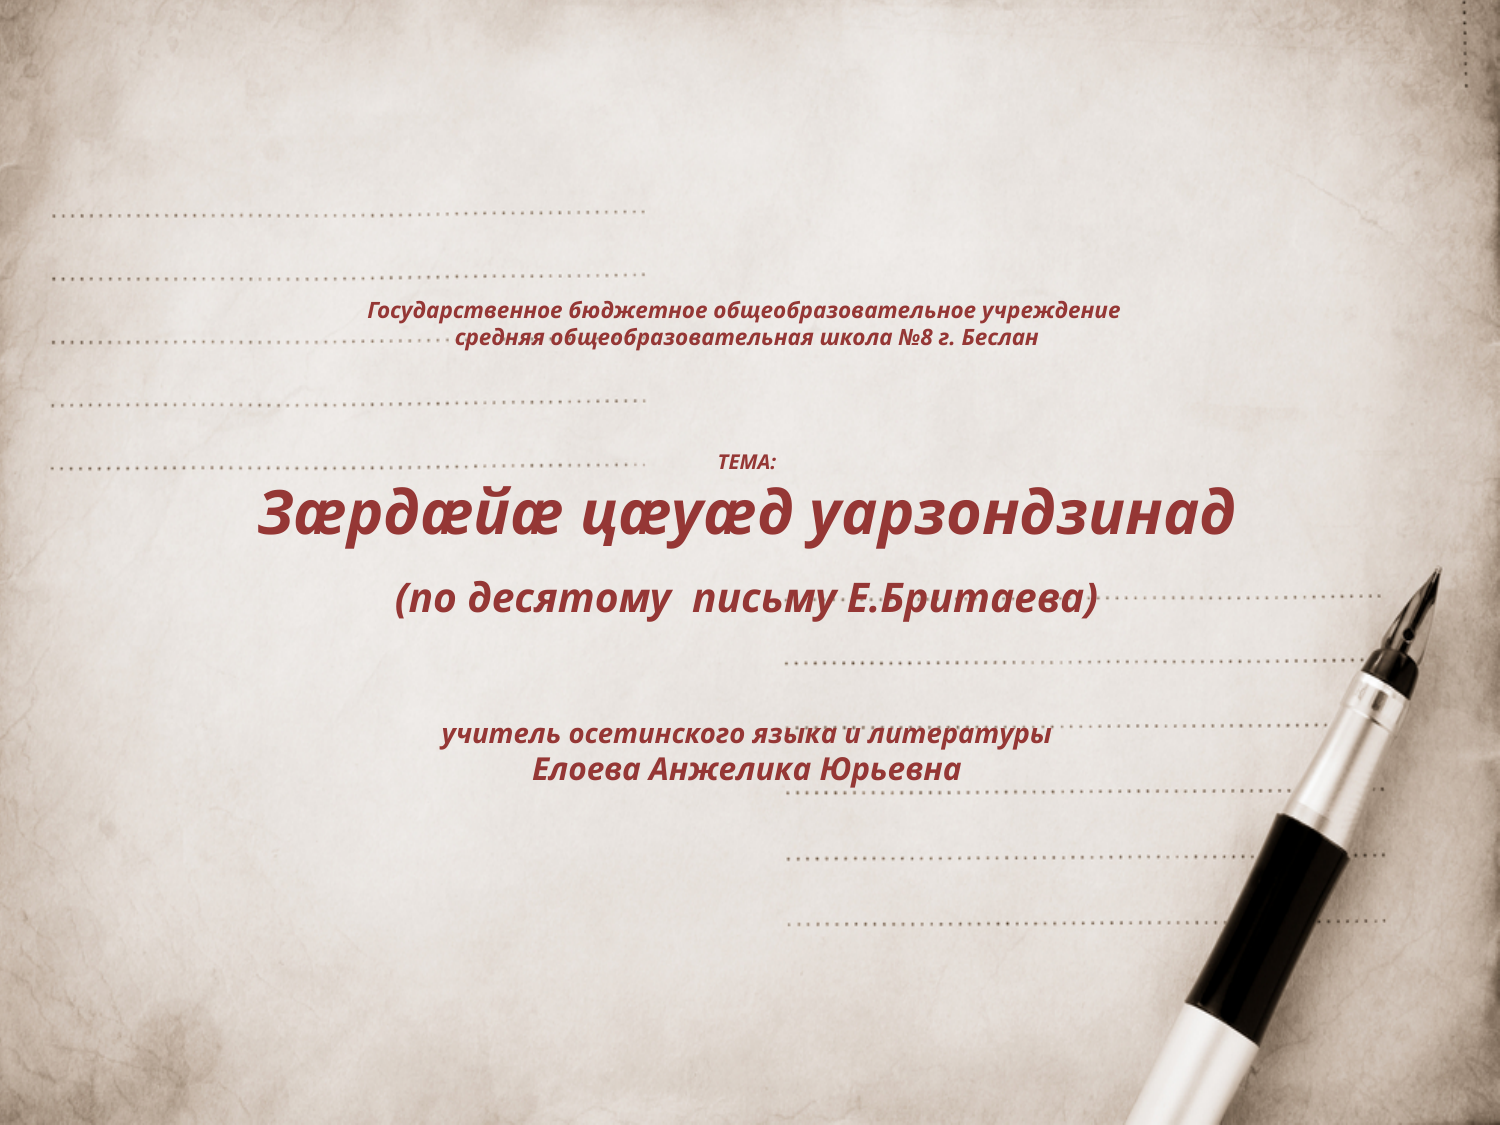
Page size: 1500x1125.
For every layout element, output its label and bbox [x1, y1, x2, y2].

list [0, 0, 1500, 1125]
